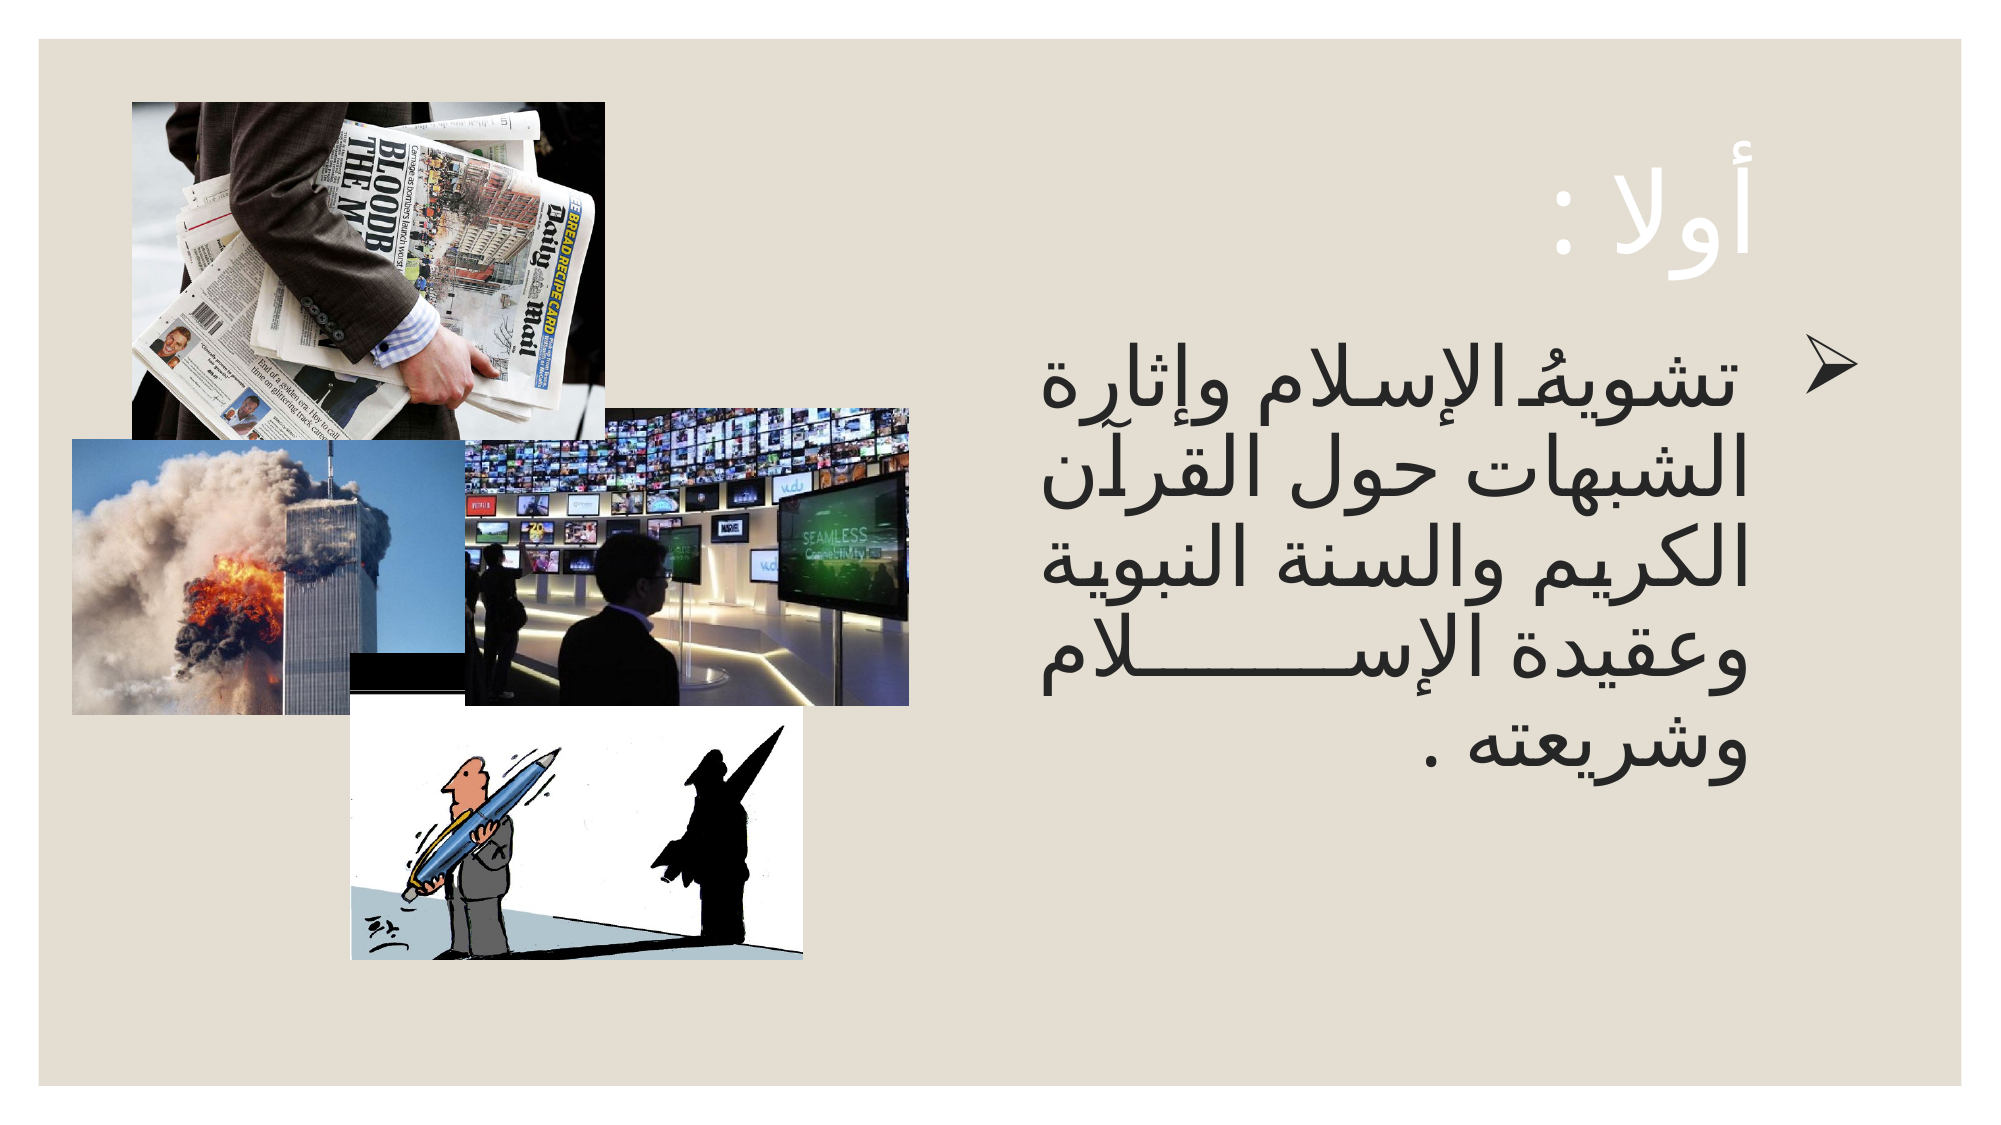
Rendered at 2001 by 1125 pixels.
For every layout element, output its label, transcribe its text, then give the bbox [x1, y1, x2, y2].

title تشويهُ الإسلام وإثارة الشبهات حول القرآن الكريم والسنة النبوية وعقيدة الإسلام وشريعته . [1023, 208, 1881, 911]
picture [72, 102, 909, 960]
text_box أولا : [1421, 133, 1774, 283]
